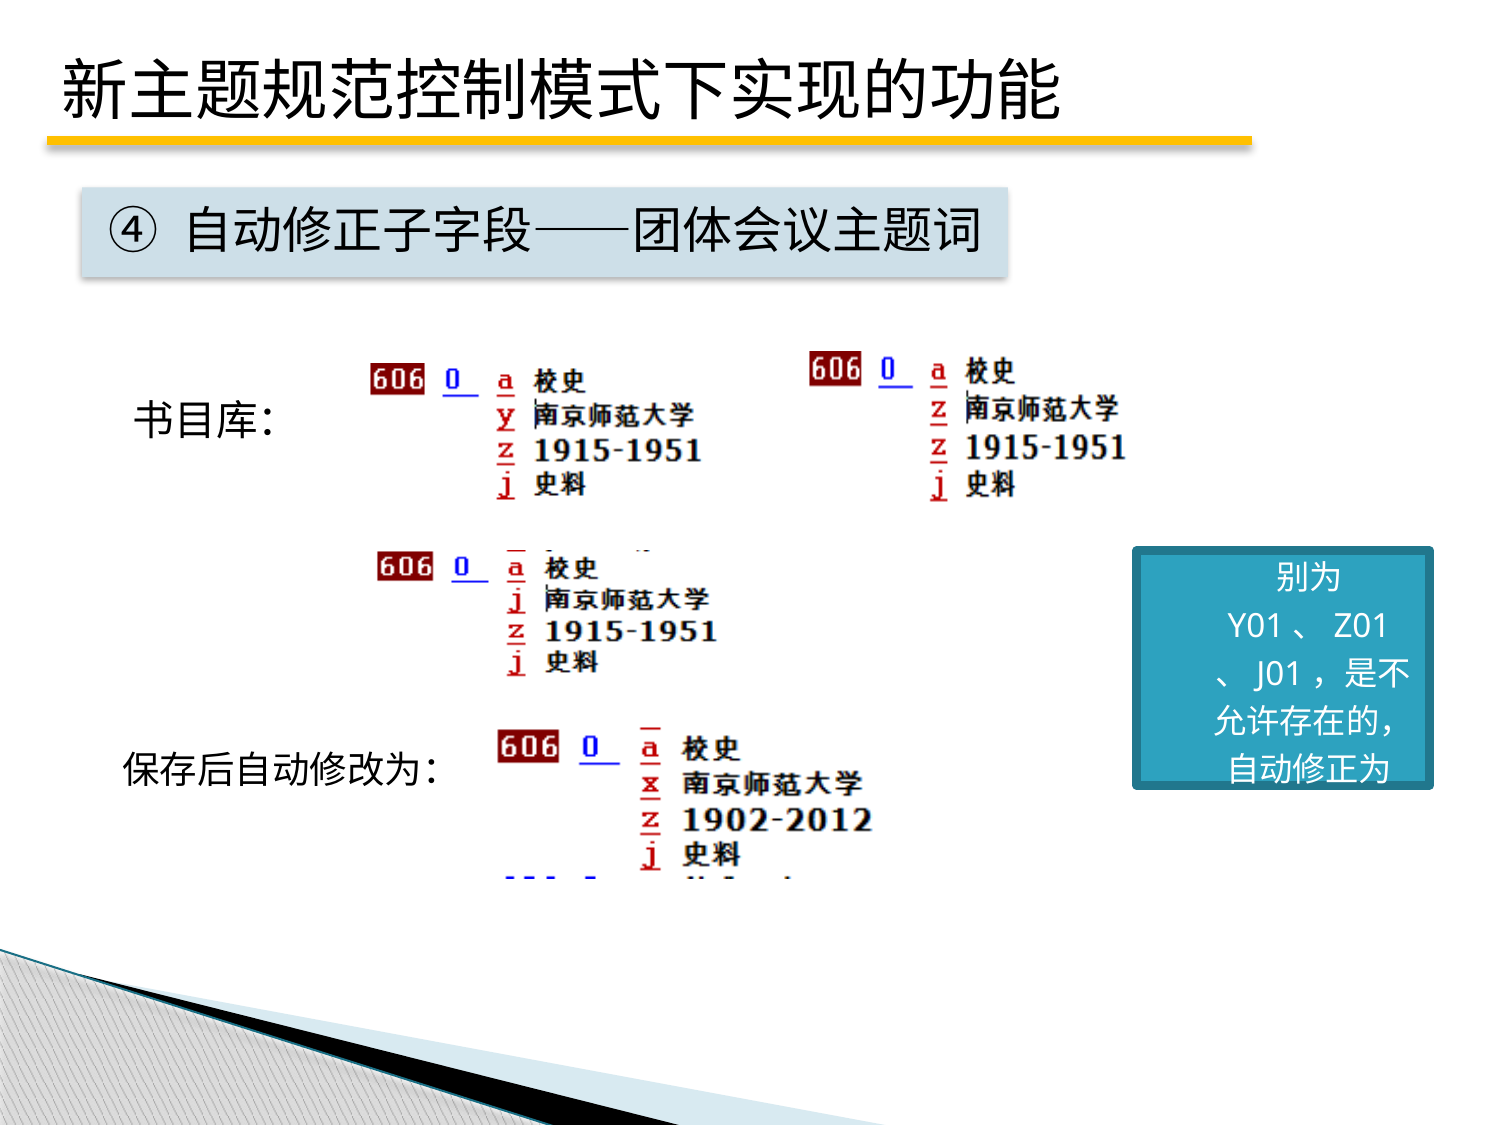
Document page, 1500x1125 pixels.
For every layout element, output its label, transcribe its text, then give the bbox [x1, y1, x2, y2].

picture [480, 726, 891, 880]
picture [796, 351, 1184, 505]
list 生成索引字段分别为Y01、Z01、J01，是不允许存在的，自动修正为X01 [1132, 546, 1434, 790]
picture [362, 550, 751, 680]
text_box 保存后自动修改为： [107, 738, 474, 798]
text_box 新主题规范控制模式下实现的功能 [46, 35, 1102, 136]
picture [351, 363, 739, 505]
text_box ④ 自动修正子字段——团体会议主题词 [78, 183, 1012, 282]
text_box 书目库： [117, 386, 315, 452]
